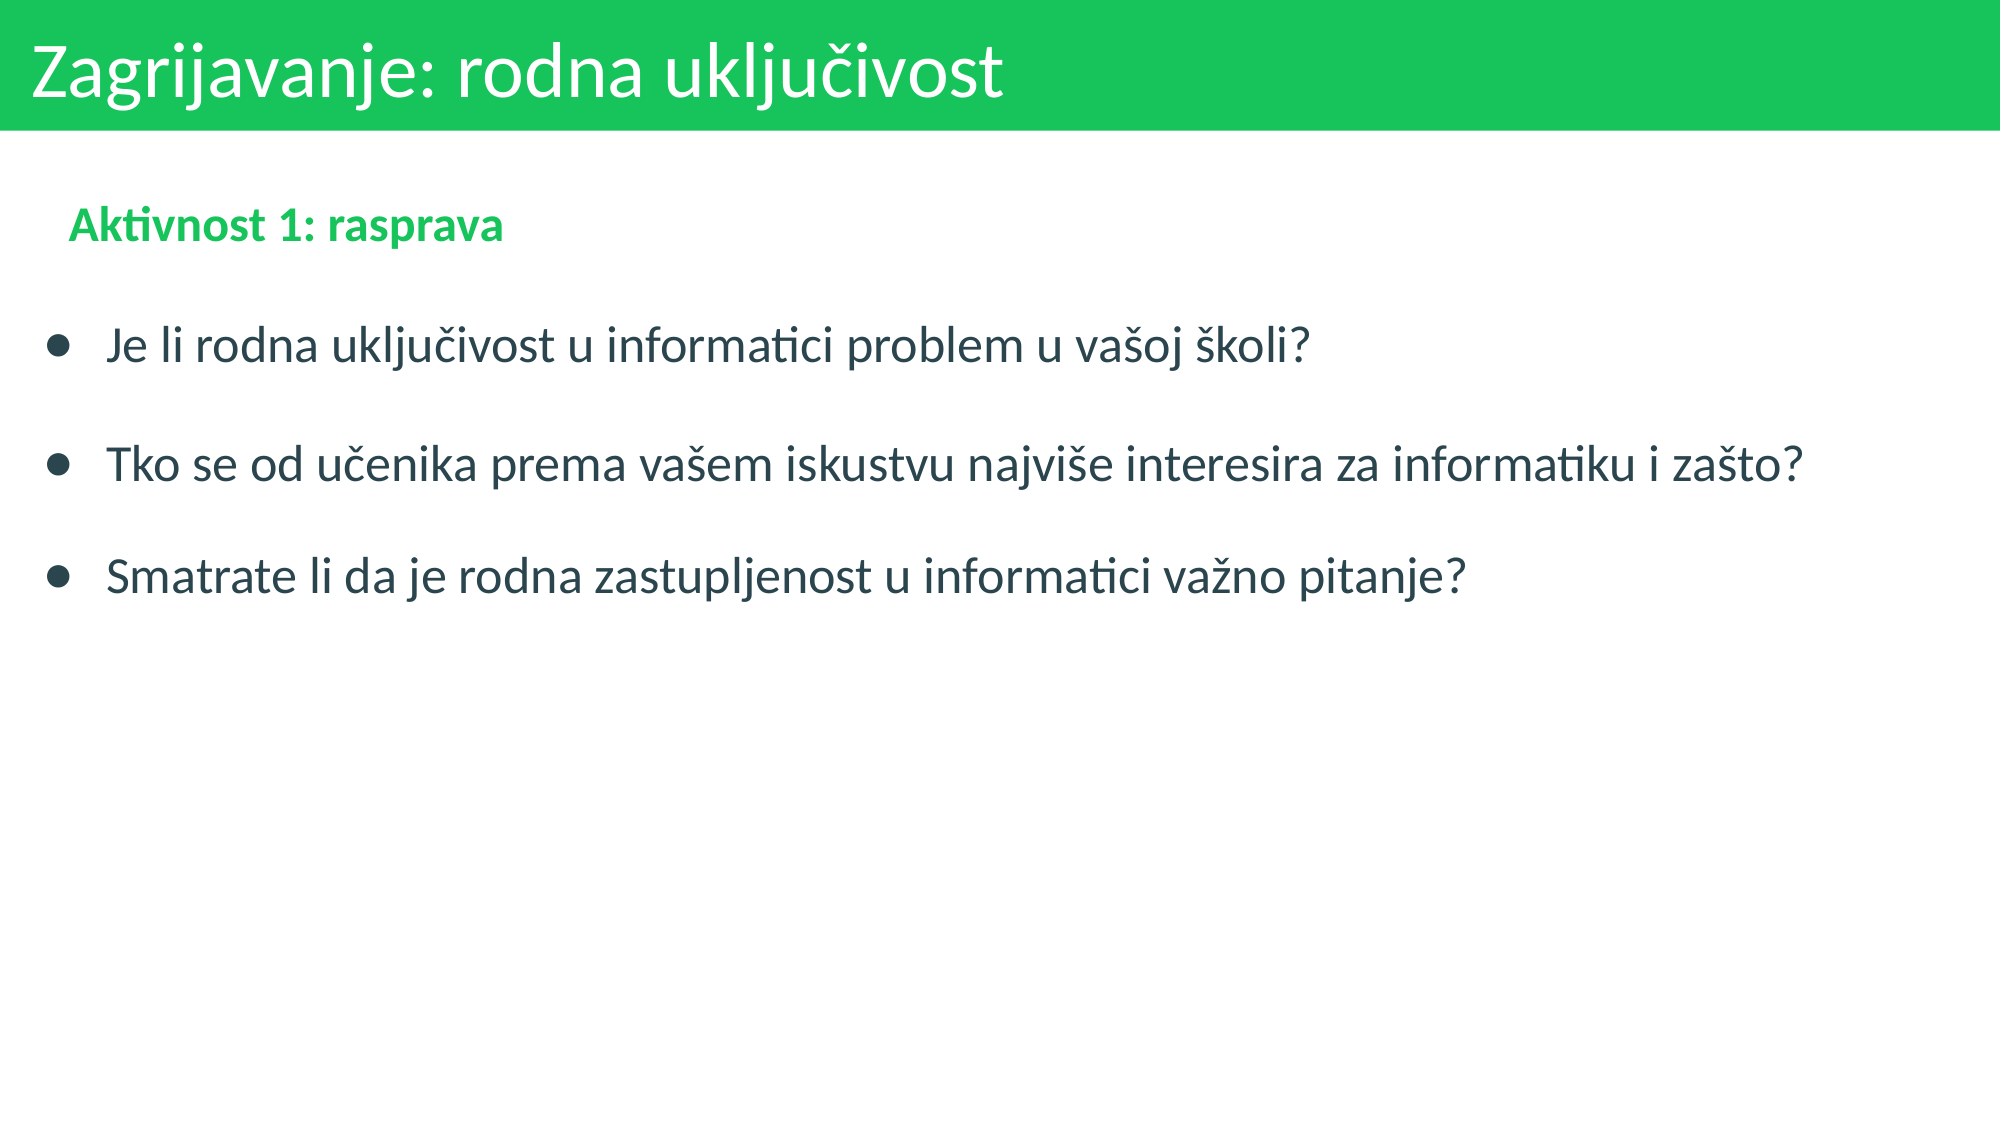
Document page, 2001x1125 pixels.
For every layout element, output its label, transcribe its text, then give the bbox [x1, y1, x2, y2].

list Je li rodna uključivost u informatici problem u vašoj školi? Tko se od učenika prema vašem iskustvu najviše interesira za informatiku i zašto? Smatrate li da je rodna zastupljenost u informatici važno pitanje? [16, 310, 1935, 1112]
list Aktivnost 1: rasprava [16, 140, 1976, 231]
title Zagrijavanje: rodna uključivost [16, 13, 1976, 131]
